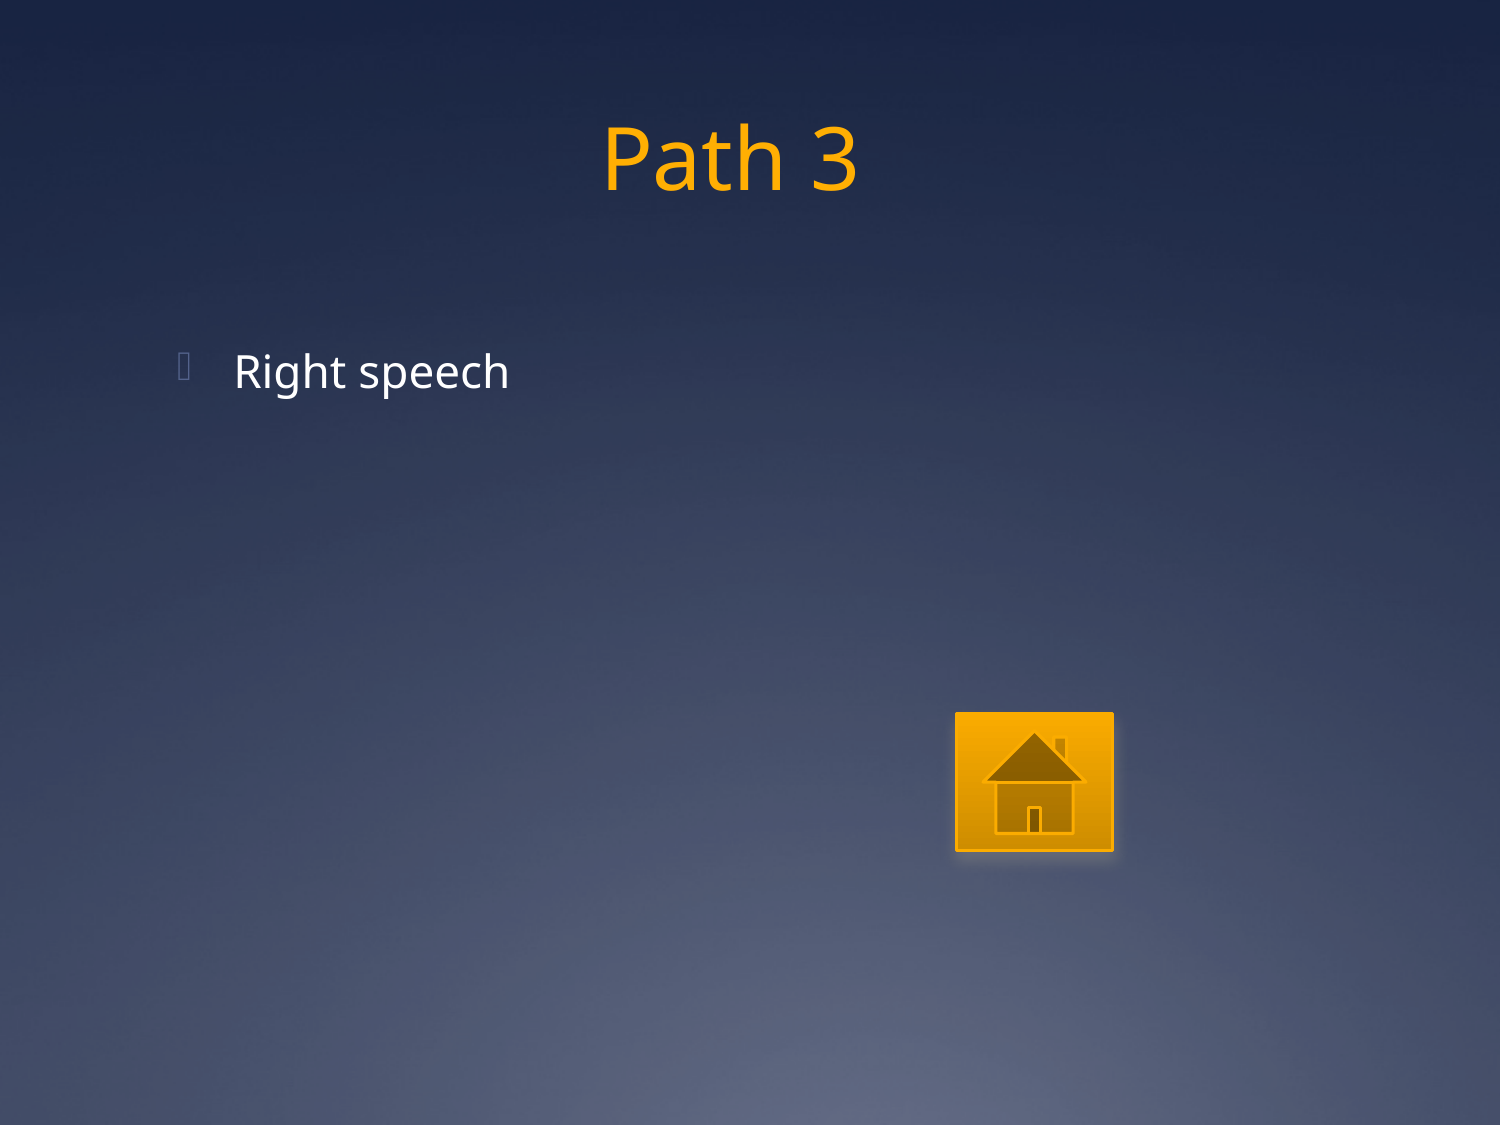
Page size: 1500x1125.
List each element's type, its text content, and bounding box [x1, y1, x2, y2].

text_box [955, 712, 1114, 852]
title Path 3 [100, 95, 1400, 225]
list Right speech [162, 335, 1338, 1005]
